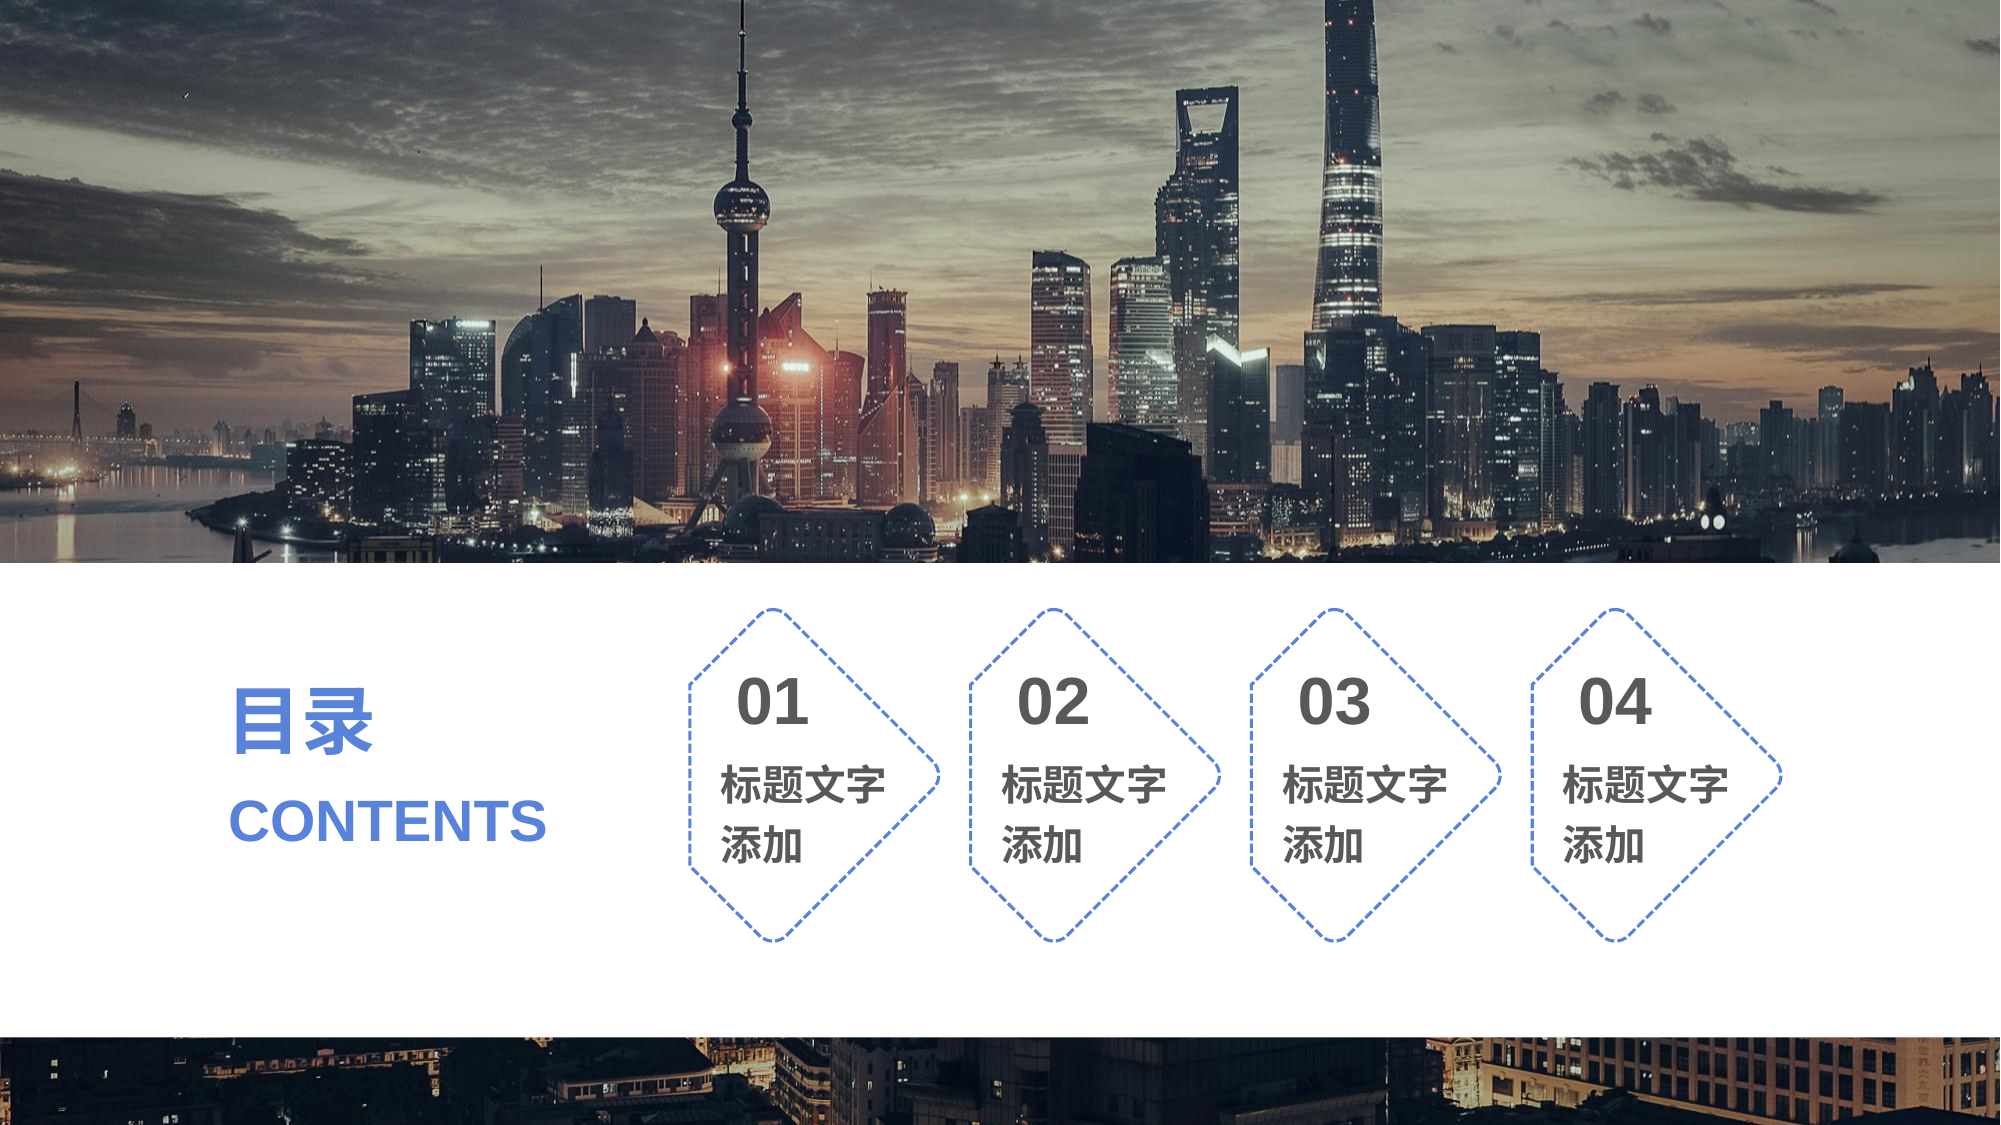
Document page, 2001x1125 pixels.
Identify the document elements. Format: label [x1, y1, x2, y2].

text_box [930, 650, 1186, 899]
text_box [211, 665, 566, 862]
picture [0, 0, 2000, 1125]
text_box [1492, 650, 1748, 899]
text_box [1211, 650, 1467, 899]
text_box [650, 650, 905, 899]
